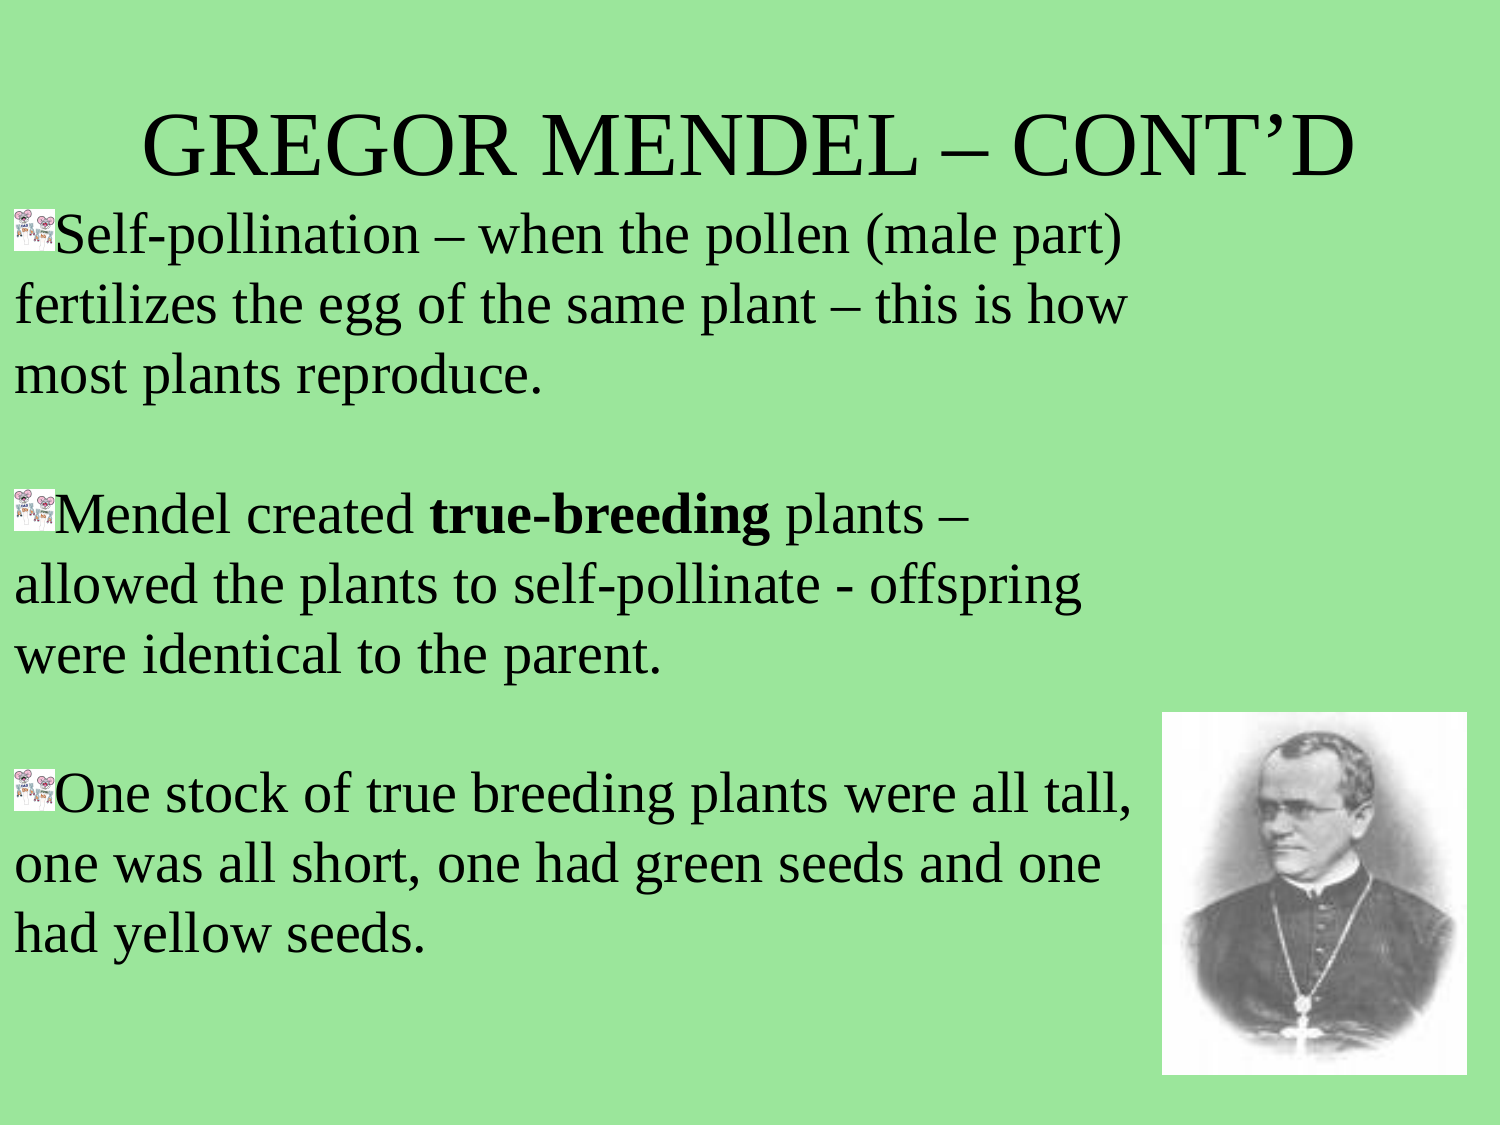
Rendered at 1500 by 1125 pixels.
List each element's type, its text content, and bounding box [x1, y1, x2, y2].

picture [14, 489, 55, 531]
title GREGOR MENDEL – CONT’D [75, 45, 1425, 233]
picture [14, 209, 55, 251]
picture [1162, 712, 1468, 1076]
picture [14, 769, 55, 811]
text_box Self-pollination – when the pollen (male part) fertilizes the egg of the same plant – this is how most plants reproduce. Mendel created true-breeding plants – allowed the plants to self-pollinate - offspring were identical to the parent. One stock of true breeding plants were all tall, one was all short, one had green seeds and one had yellow seeds. [0, 187, 1150, 1067]
